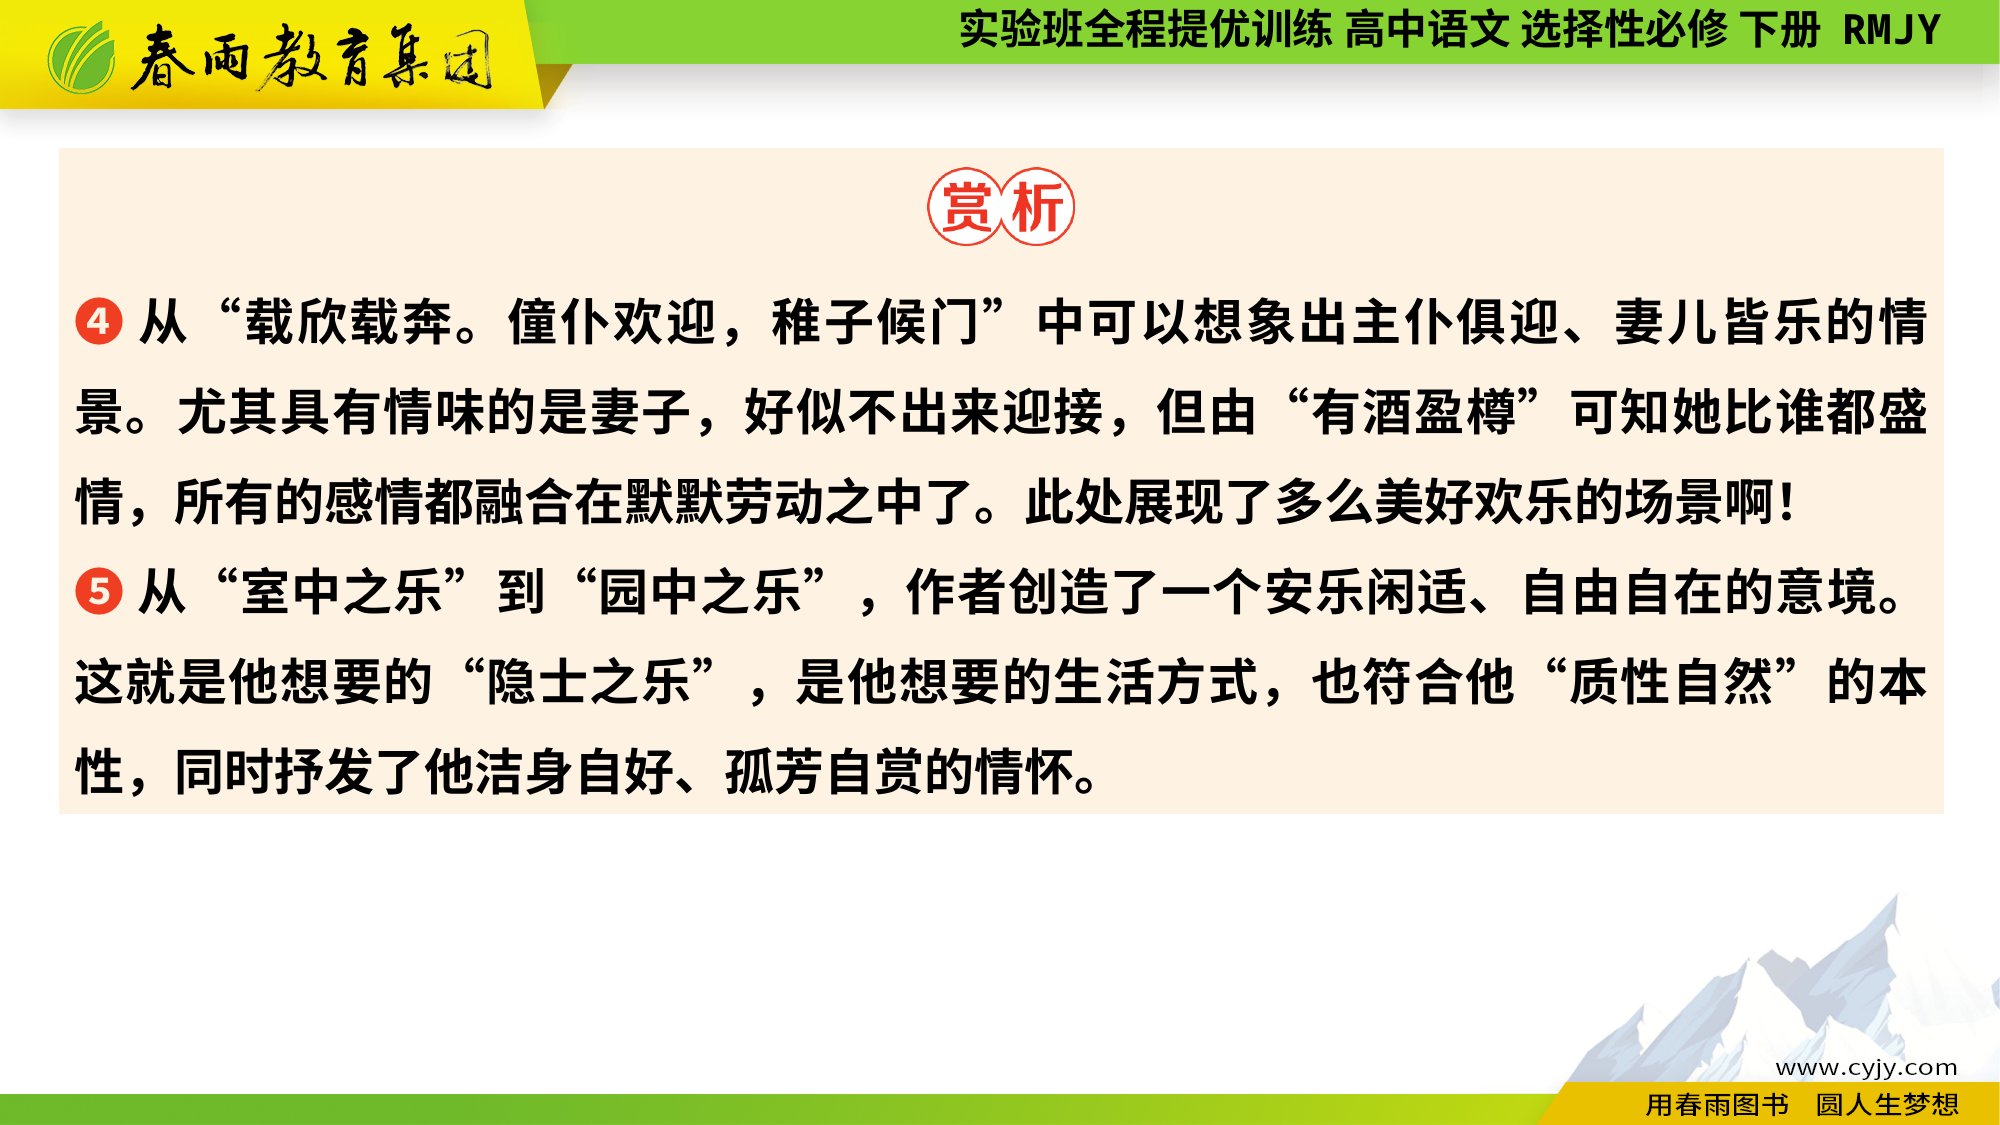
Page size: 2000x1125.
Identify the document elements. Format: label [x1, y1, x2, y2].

picture [0, 0, 2000, 1125]
text_box [58, 148, 1944, 814]
